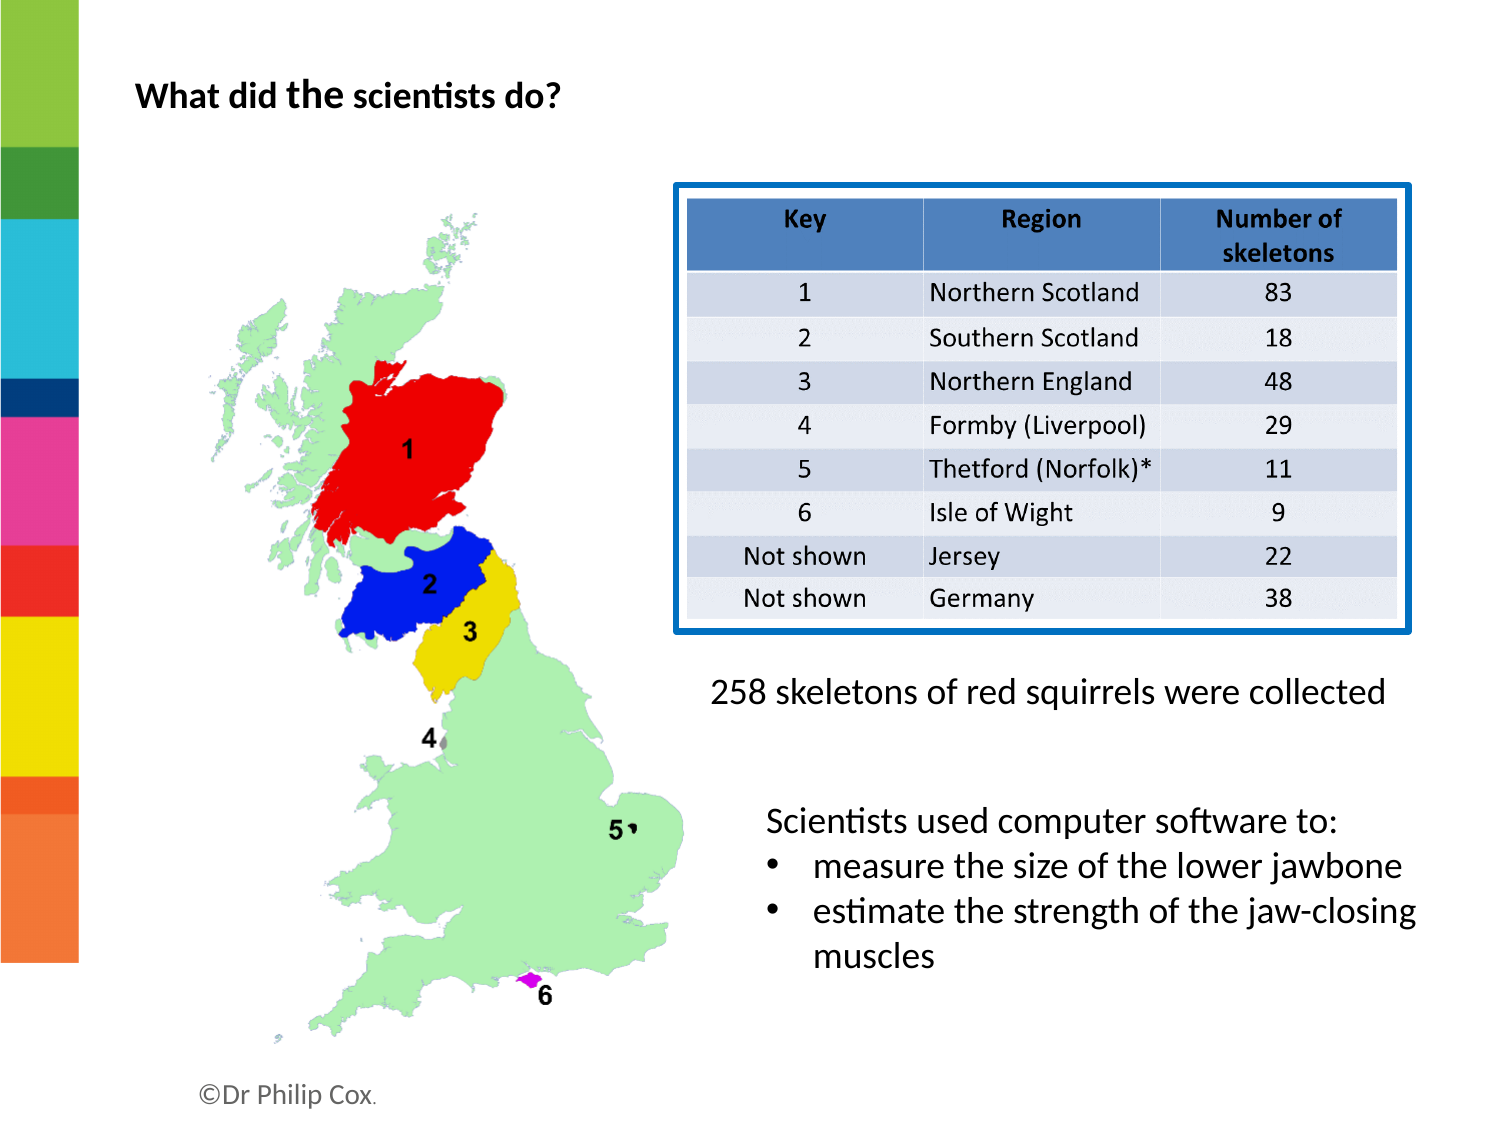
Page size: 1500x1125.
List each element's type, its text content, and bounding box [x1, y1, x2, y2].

picture [1, 0, 78, 962]
picture [159, 185, 1406, 1084]
text_box What did the scientists do? [120, 59, 578, 124]
text_box 258 skeletons of red squirrels were collected [730, 659, 1403, 719]
text_box Scientists used computer software to: measure the size of the lower jawbone estimate the strength of the jaw-closing muscles [751, 788, 1459, 984]
text_box ©Dr Philip Cox. [182, 1067, 933, 1118]
